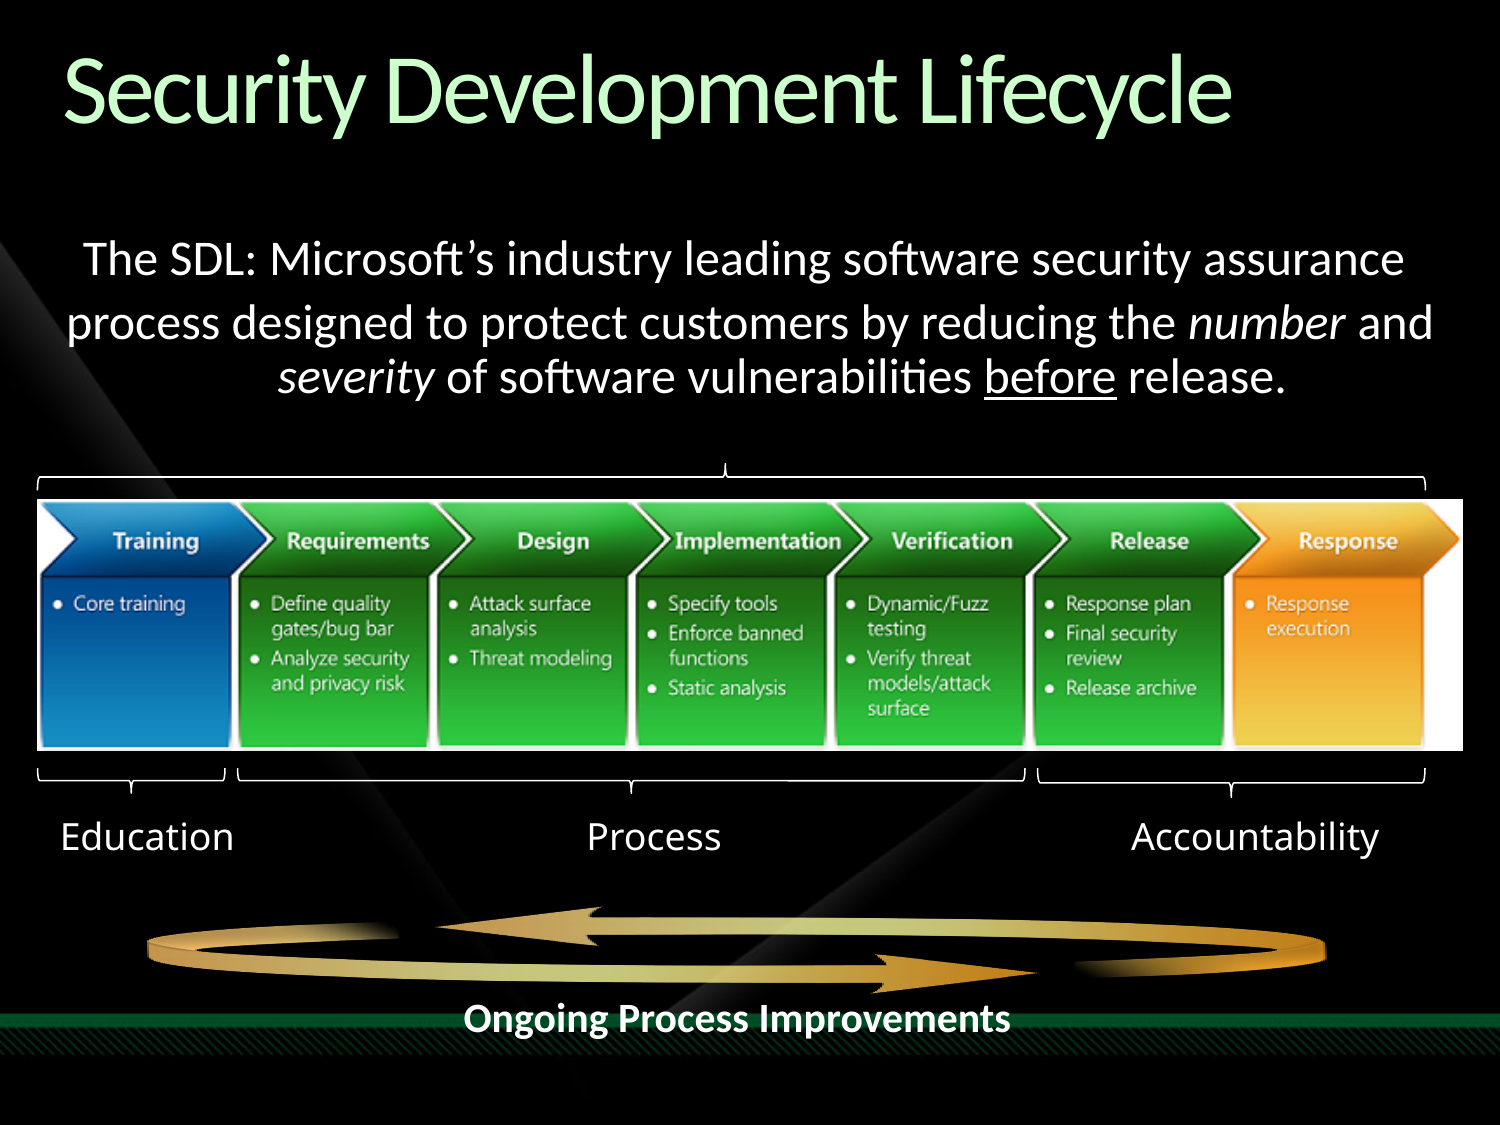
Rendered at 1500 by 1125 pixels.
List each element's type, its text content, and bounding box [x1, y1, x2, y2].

title Security Development Lifecycle [62, 37, 1438, 147]
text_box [137, 905, 1338, 1049]
text_box The SDL: Microsoft’s industry leading software security assurance process designed to protect customers by reducing the number and severity of software vulnerabilities before release. [0, 224, 1500, 412]
text_box [36, 462, 1427, 491]
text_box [37, 767, 1442, 867]
picture [0, 412, 1500, 1125]
picture [0, 0, 1500, 224]
